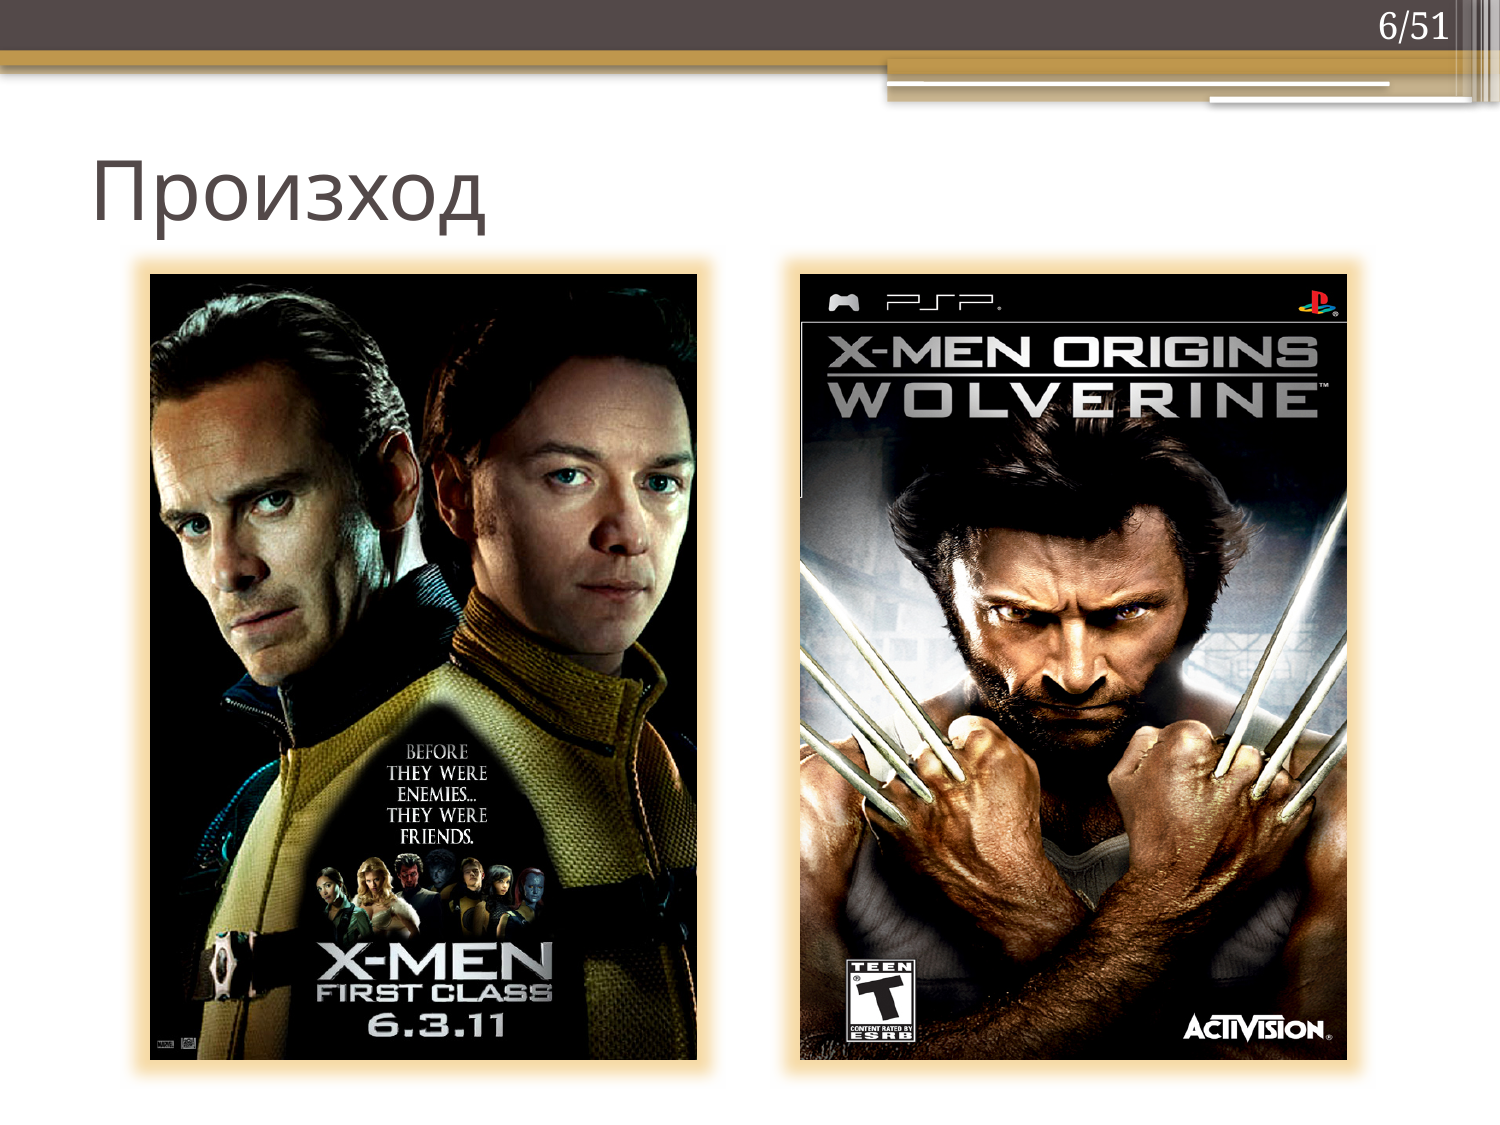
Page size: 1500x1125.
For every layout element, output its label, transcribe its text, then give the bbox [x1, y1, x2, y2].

picture [149, 274, 697, 1060]
picture [799, 274, 1347, 1060]
title Произход [75, 99, 1425, 275]
slide_number 6/51 [1299, 0, 1466, 61]
